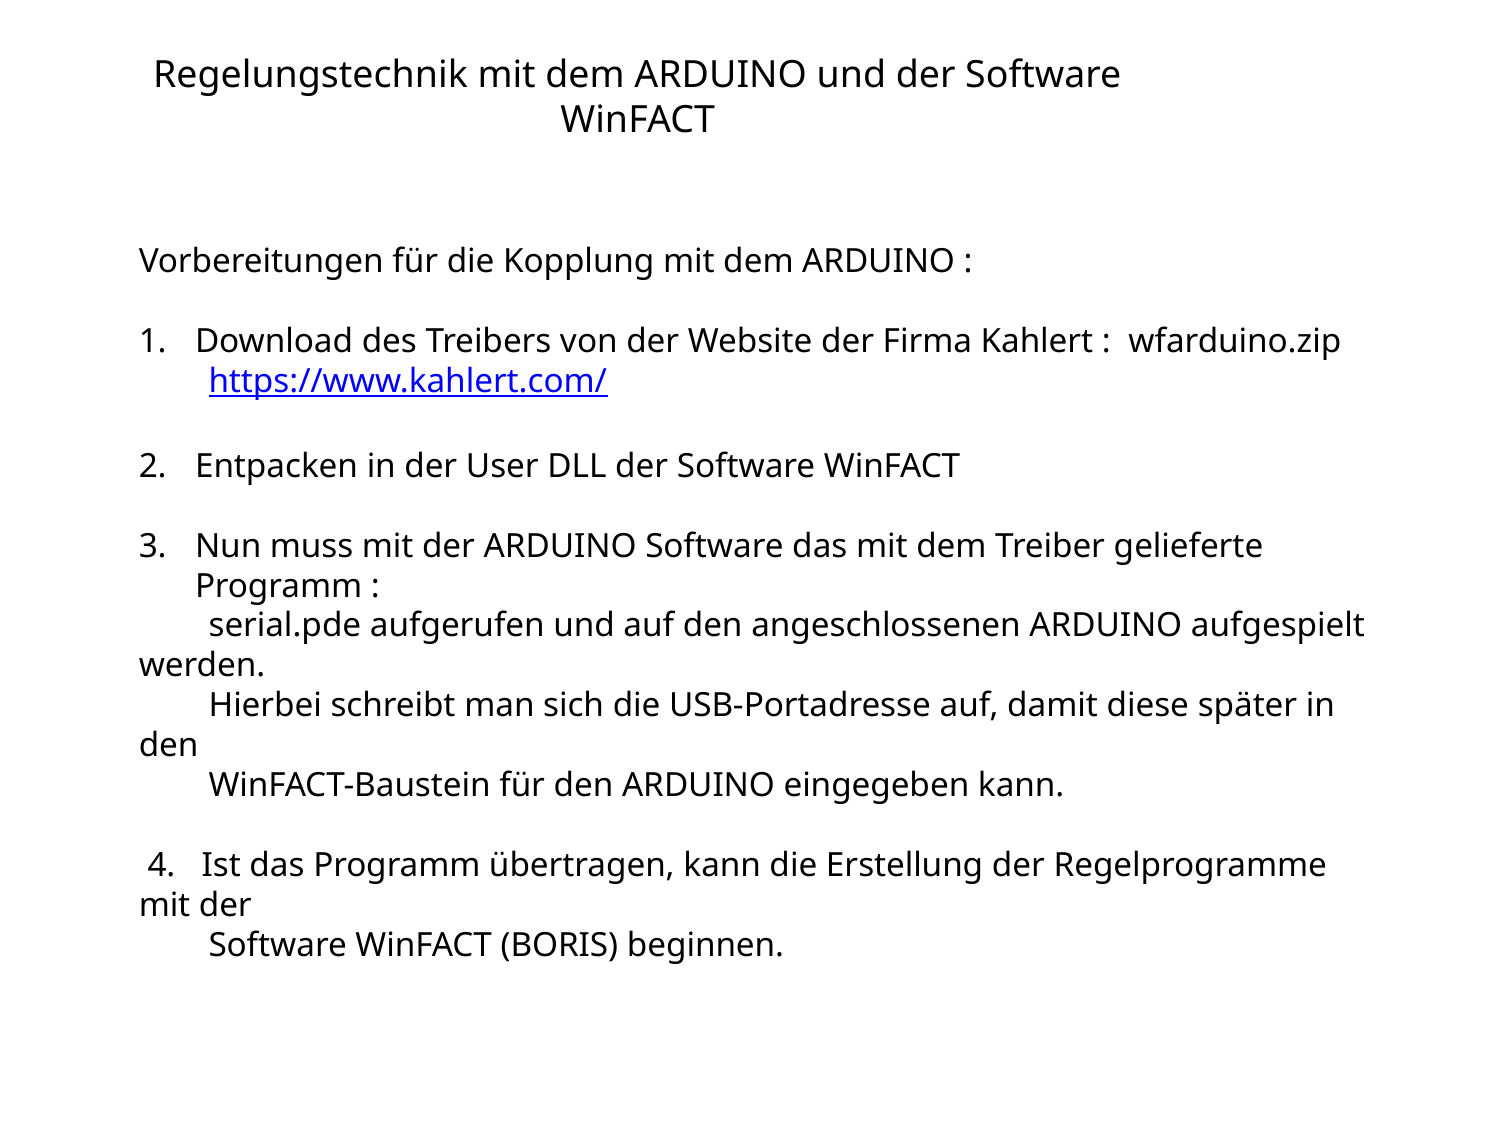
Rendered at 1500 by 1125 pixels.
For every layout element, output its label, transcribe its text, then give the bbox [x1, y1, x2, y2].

text_box Regelungstechnik mit dem ARDUINO und der Software WinFACT [88, 42, 1187, 173]
text_box Vorbereitungen für die Kopplung mit dem ARDUINO : Download des Treibers von der Website der Firma Kahlert : wfarduino.zip https://www.kahlert.com/ Entpacken in der User DLL der Software WinFACT Nun muss mit der ARDUINO Software das mit dem Treiber gelieferte Programm : serial.pde aufgerufen und auf den angeschlossenen ARDUINO aufgespielt werden. Hierbei schreibt man sich die USB-Portadresse auf, damit diese später in den WinFACT-Baustein für den ARDUINO eingegeben kann. 4. Ist das Programm übertragen, kann die Erstellung der Regelprogramme mit der Software WinFACT (BORIS) beginnen. [123, 231, 1388, 1011]
